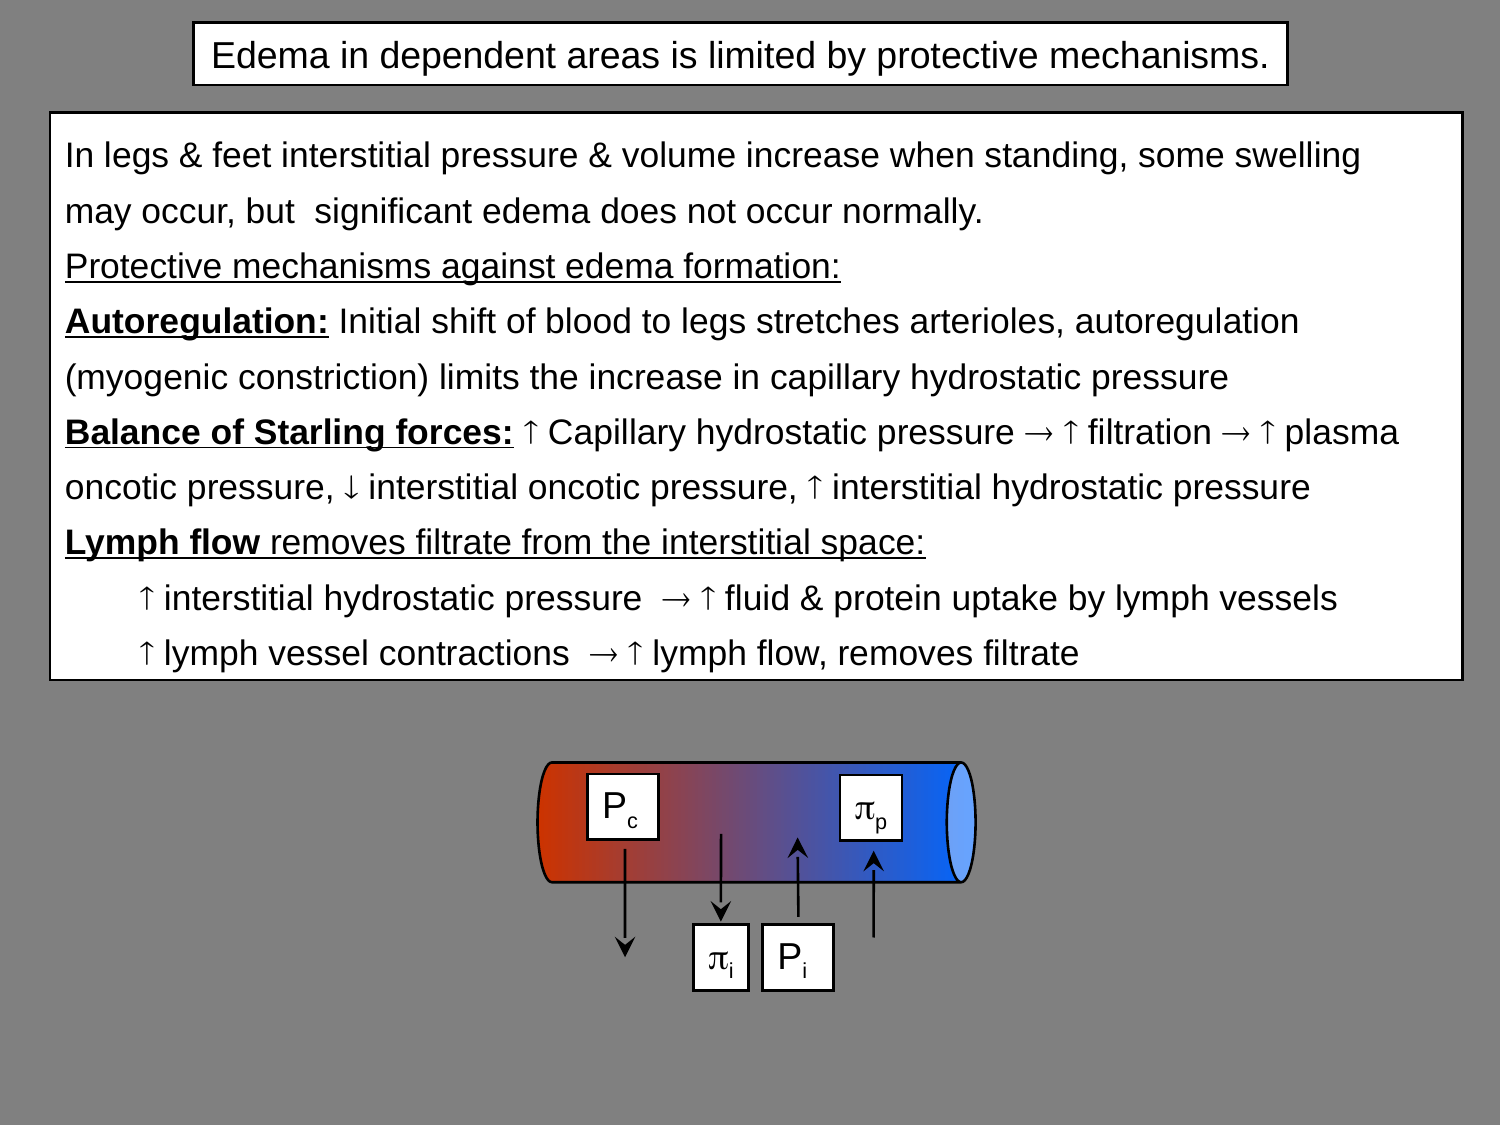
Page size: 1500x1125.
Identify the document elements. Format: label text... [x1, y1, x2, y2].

title Edema in dependent areas is limited by protective mechanisms. [192, 21, 1289, 86]
text_box In legs & feet interstitial pressure & volume increase when standing, some swelling may occur, but significant edema does not occur normally. Protective mechanisms against edema formation: Autoregulation: Initial shift of blood to legs stretches arterioles, autoregulation (myogenic constriction) limits the increase in capillary hydrostatic pressure Balance of Starling forces:  Capillary hydrostatic pressure   filtration   plasma oncotic pressure,  interstitial oncotic pressure,  interstitial hydrostatic pressure Lymph flow removes filtrate from the interstitial space:  interstitial hydrostatic pressure   fluid & protein uptake by lymph vessels  lymph vessel contractions   lymph flow, removes filtrate [49, 112, 1463, 680]
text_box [537, 762, 976, 988]
